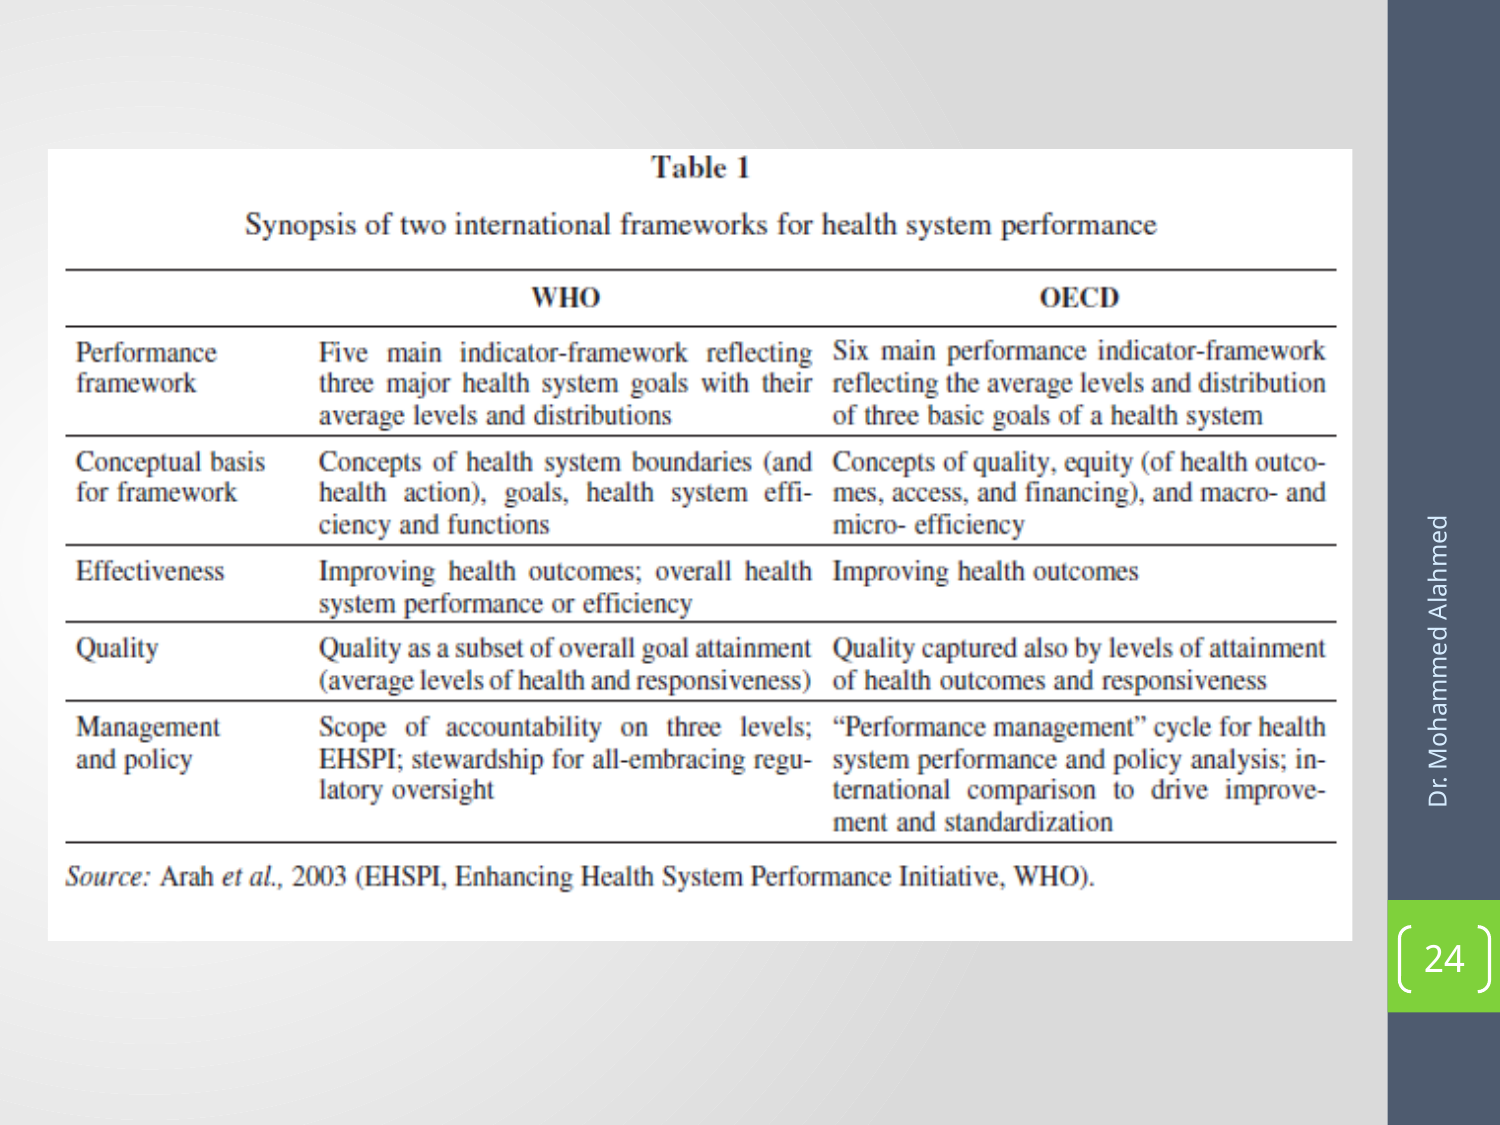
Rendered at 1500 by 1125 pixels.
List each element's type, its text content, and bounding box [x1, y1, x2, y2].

footer Dr. Mohammed Alahmed [1408, 500, 1469, 889]
picture [47, 148, 1353, 941]
slide_number 24 [1397, 925, 1492, 994]
